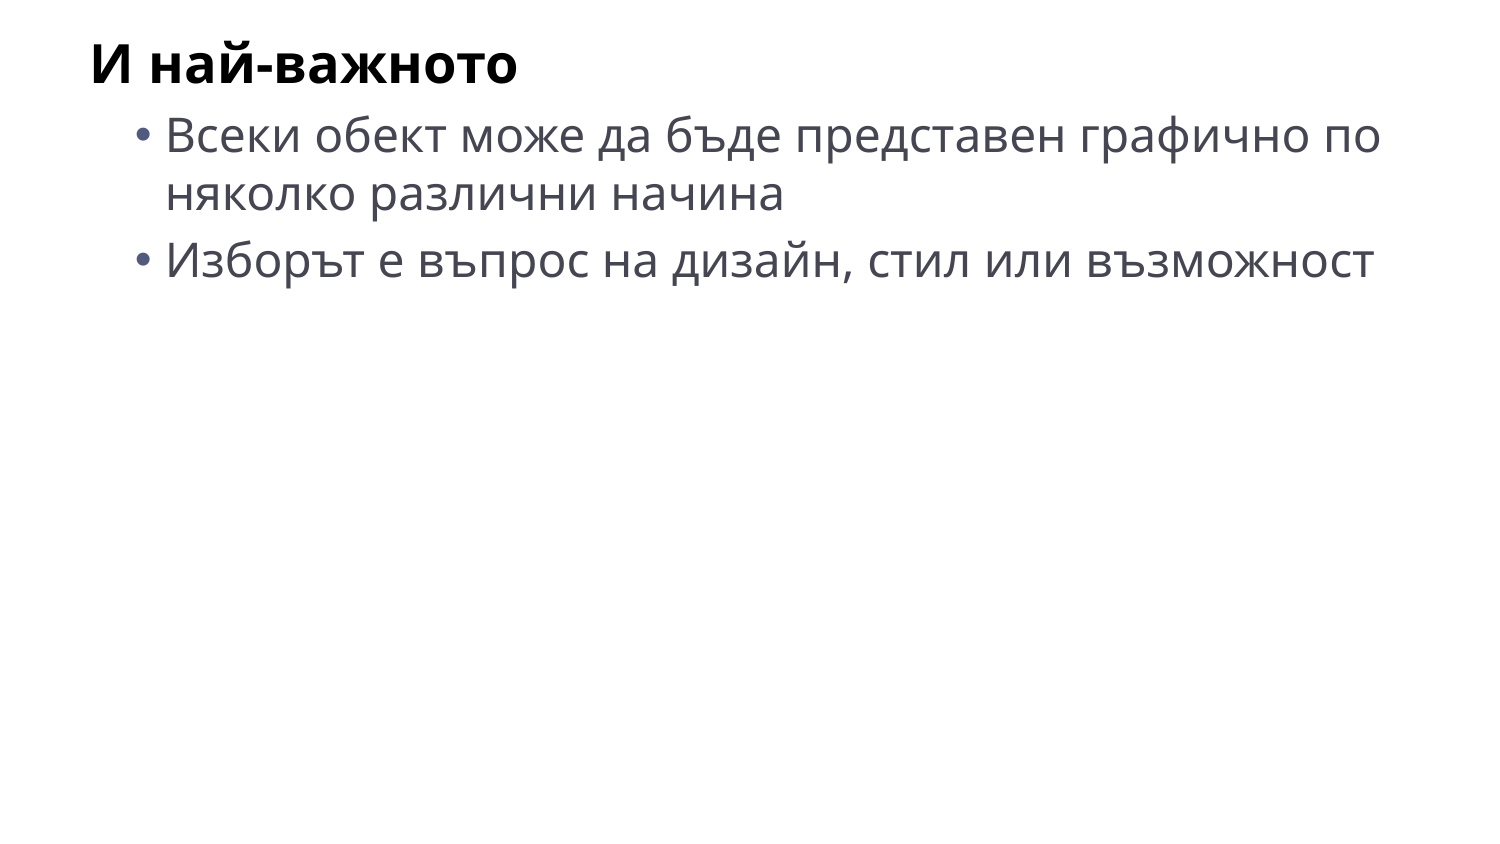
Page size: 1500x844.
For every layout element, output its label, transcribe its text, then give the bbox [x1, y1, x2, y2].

list И най-важното Всеки обект може да бъде представен графично по няколко различни начина Изборът е въпрос на дизайн, стил или възможност [75, 21, 1475, 835]
